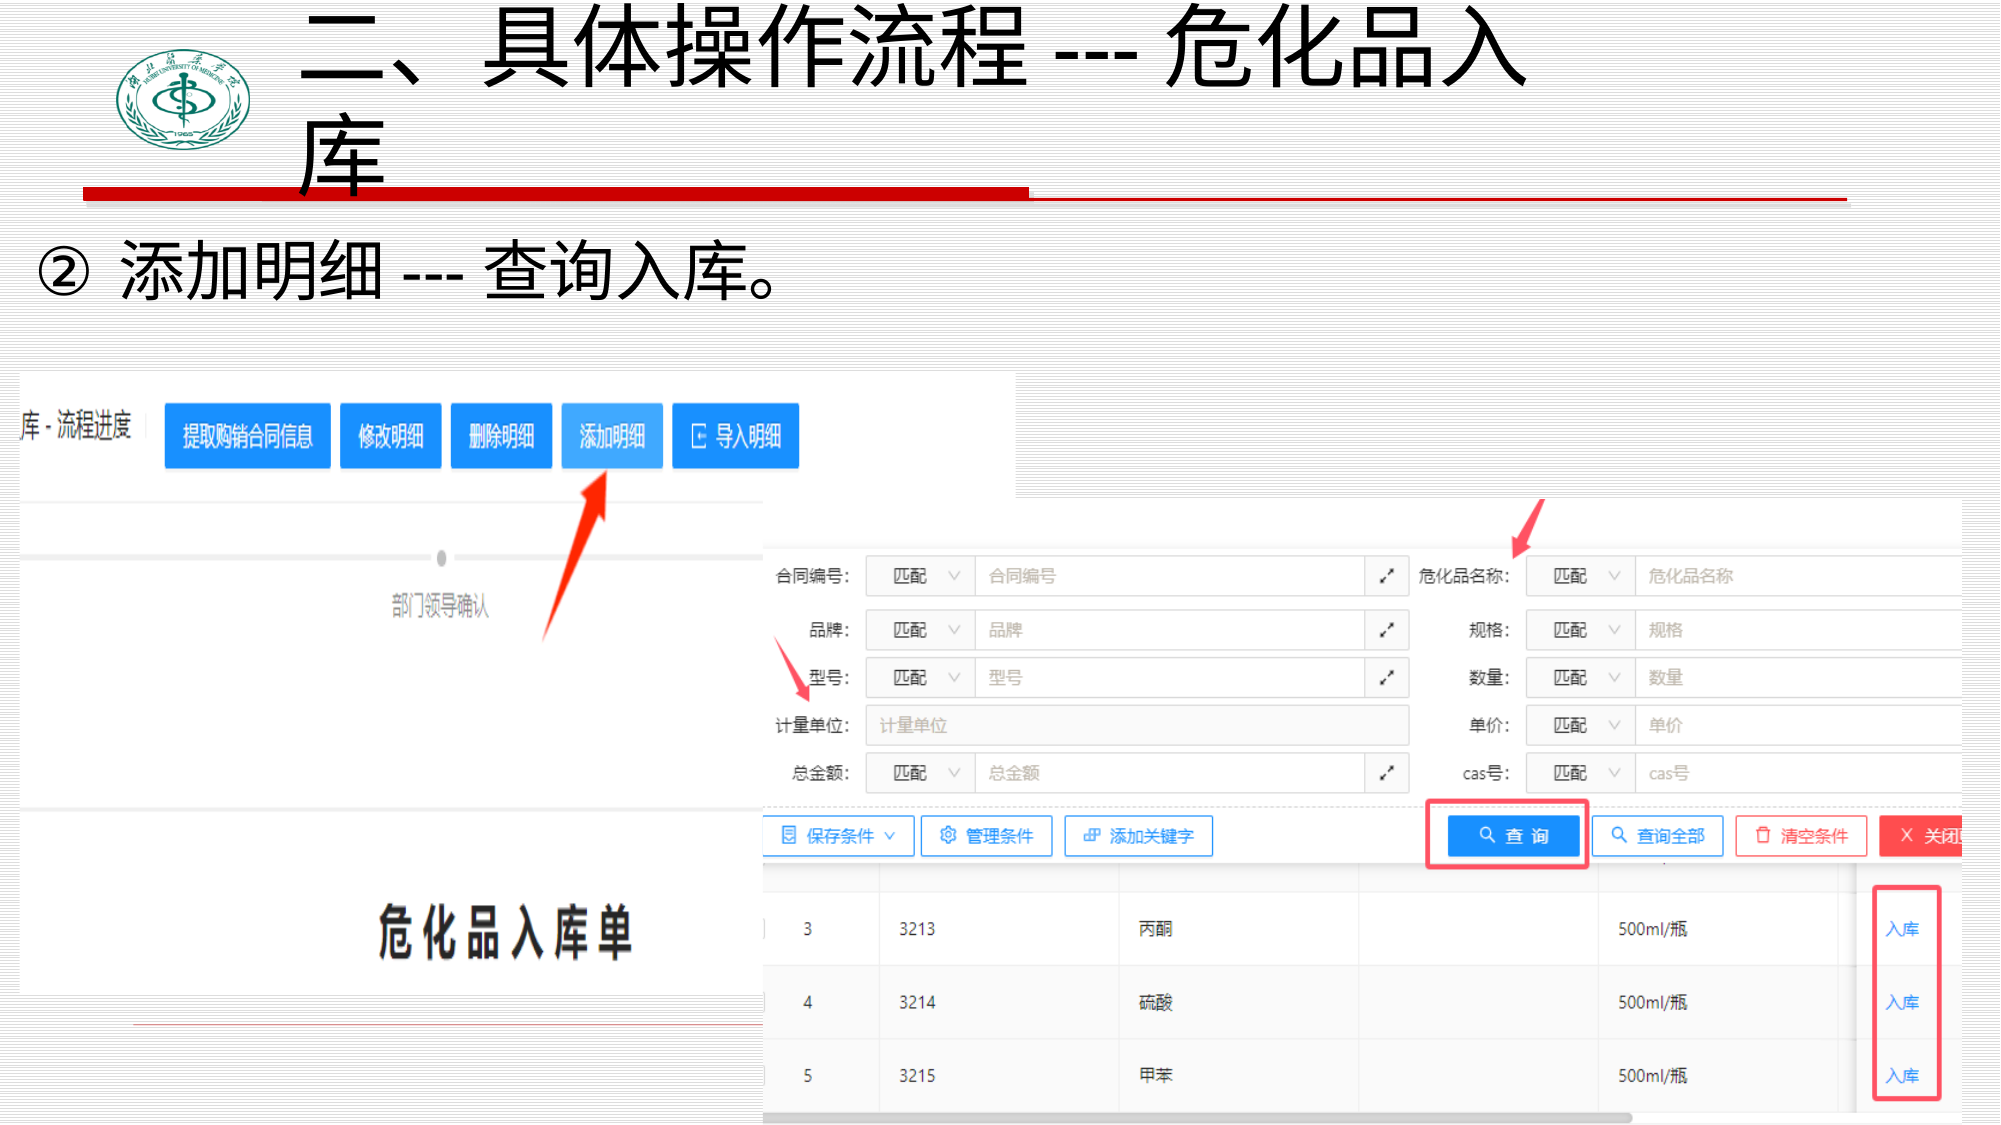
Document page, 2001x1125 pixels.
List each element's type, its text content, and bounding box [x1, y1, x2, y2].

picture [116, 49, 250, 150]
text_box 二、具体操作流程---危化品入库 [282, 30, 1633, 166]
title 添加明细---查询入库。 [19, 216, 1930, 322]
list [762, 499, 1963, 1125]
picture [19, 370, 1016, 995]
